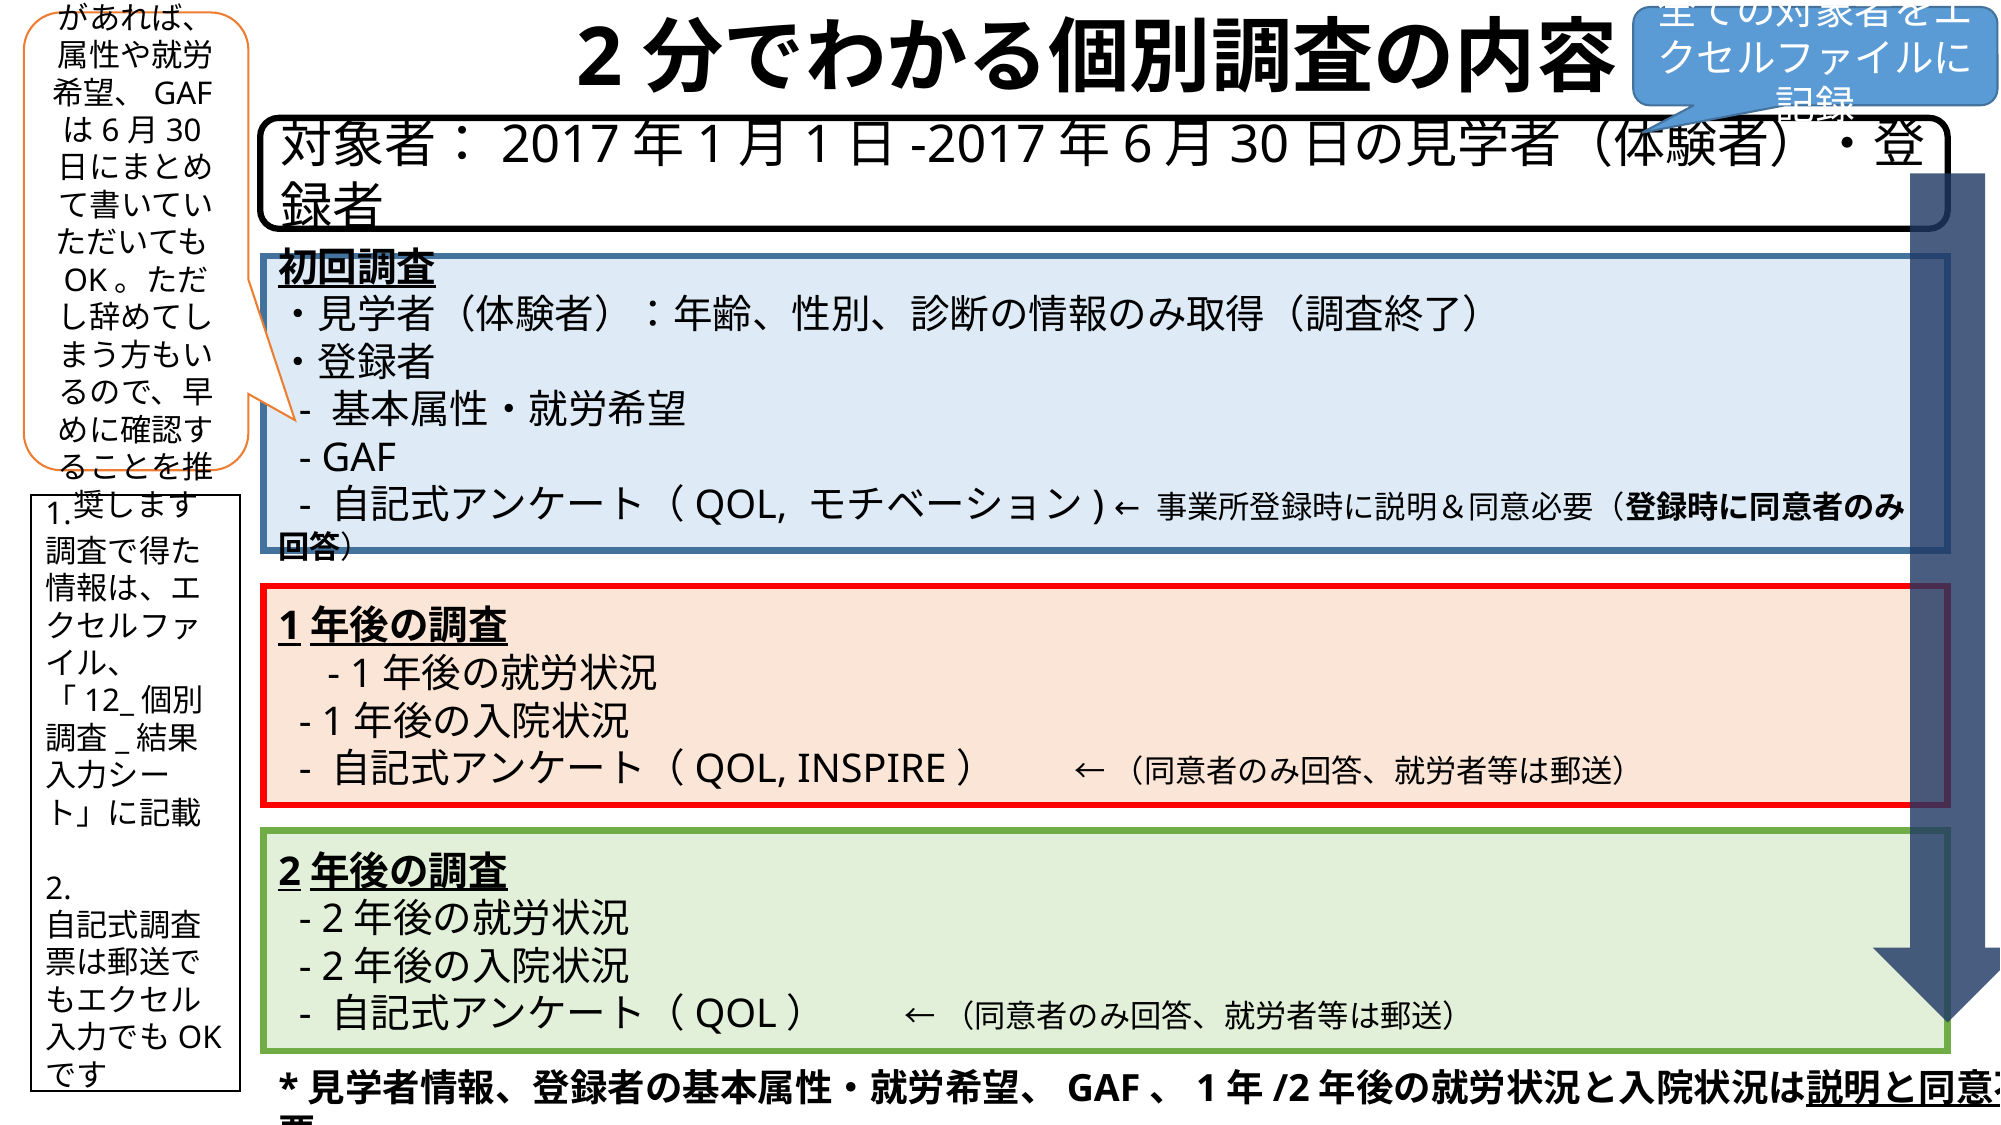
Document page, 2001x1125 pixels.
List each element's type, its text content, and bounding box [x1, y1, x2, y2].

text_box 記録・記憶があれば、属性や就労希望、GAFは6月30日にまとめて書いていただいてもOK。ただし辞めてしまう方もいるので、早めに確認することを推奨します [22, 11, 297, 472]
text_box 全ての対象者をエクセルファイルに記録 [1632, 5, 1999, 134]
text_box [1870, 172, 2000, 1025]
text_box 1年後の調査 - 1年後の就労状況 - 1年後の入院状況 - 自記式アンケート（QOL, INSPIRE） ← （同意者のみ回答、就労者等は郵送） [262, 585, 1909, 806]
text_box 1. 調査で得た情報は、エクセルファイル、「12_個別調査_結果入力シート」に記載 2. 自記式調査票は郵送でもエクセル入力でもOKです [30, 494, 241, 1092]
text_box 対象者：2017年1月1日-2017年6月30日の見学者（体験者）・登録者 [259, 116, 1949, 230]
text_box 初回調査 ・見学者（体験者）：年齢、性別、診断の情報のみ取得（調査終了） ・登録者 - 基本属性・就労希望 - GAF - 自記式アンケート（QOL, モチベーション) ← 事業所登録時に説明＆同意必要（登録時に同意者のみ回答） [262, 255, 1909, 551]
text_box 2年後の調査 - 2年後の就労状況 - 2年後の入院状況 - 自記式アンケート（QOL） ← （同意者のみ回答、就労者等は郵送） [262, 830, 1949, 1052]
text_box *見学者情報、登録者の基本属性・就労希望、GAF、1年/2年後の就労状況と入院状況は説明と同意不要 [263, 1056, 2000, 1125]
text_box 2分でわかる個別調査の内容 [561, 0, 1647, 126]
